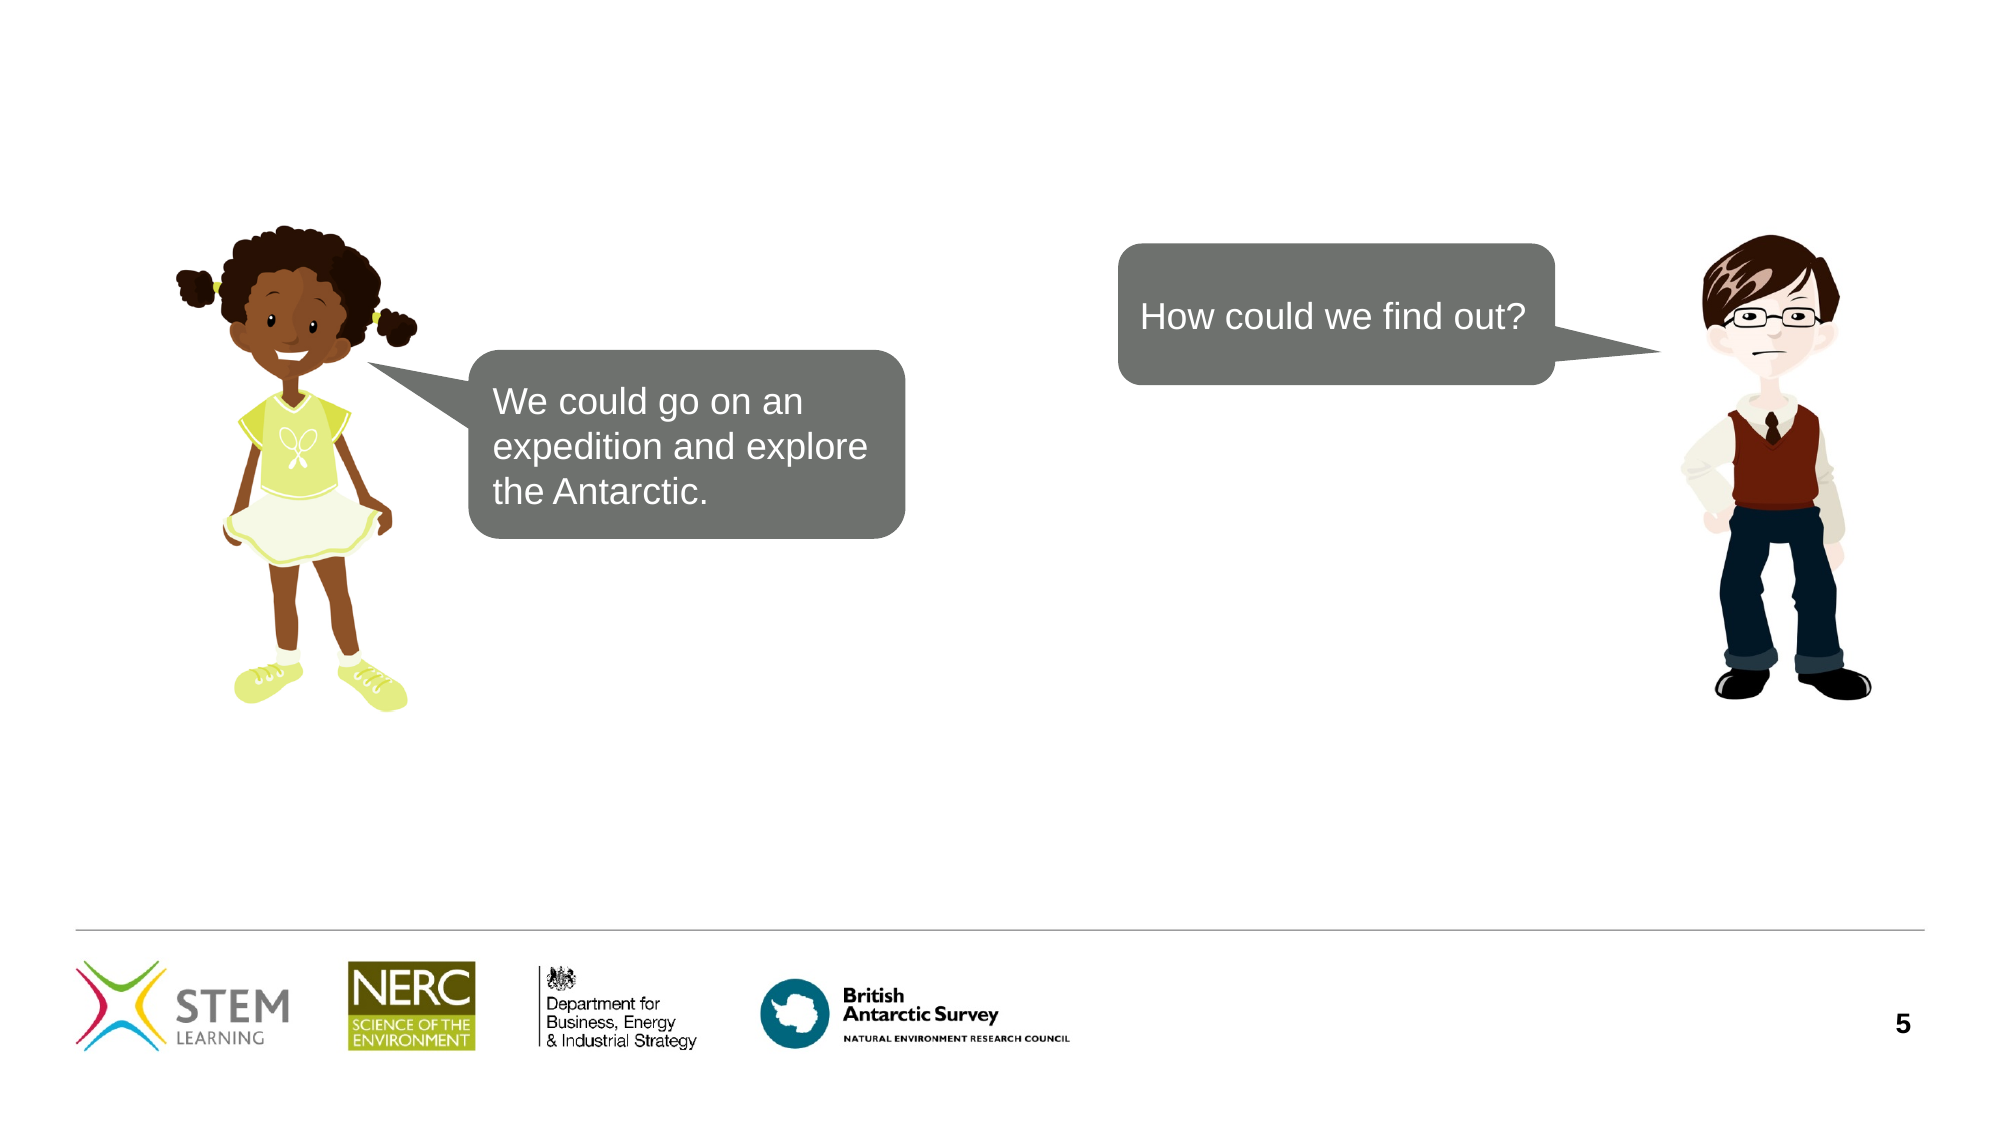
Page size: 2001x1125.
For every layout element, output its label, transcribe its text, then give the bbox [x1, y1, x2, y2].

picture [1649, 148, 1916, 750]
slide_number 5 [1555, 999, 1926, 1045]
text_box How could we find out? [1116, 241, 1644, 388]
picture [37, 873, 1965, 1105]
picture [161, 207, 442, 731]
text_box We could go on an expedition and explore the Antarctic. [446, 347, 908, 541]
